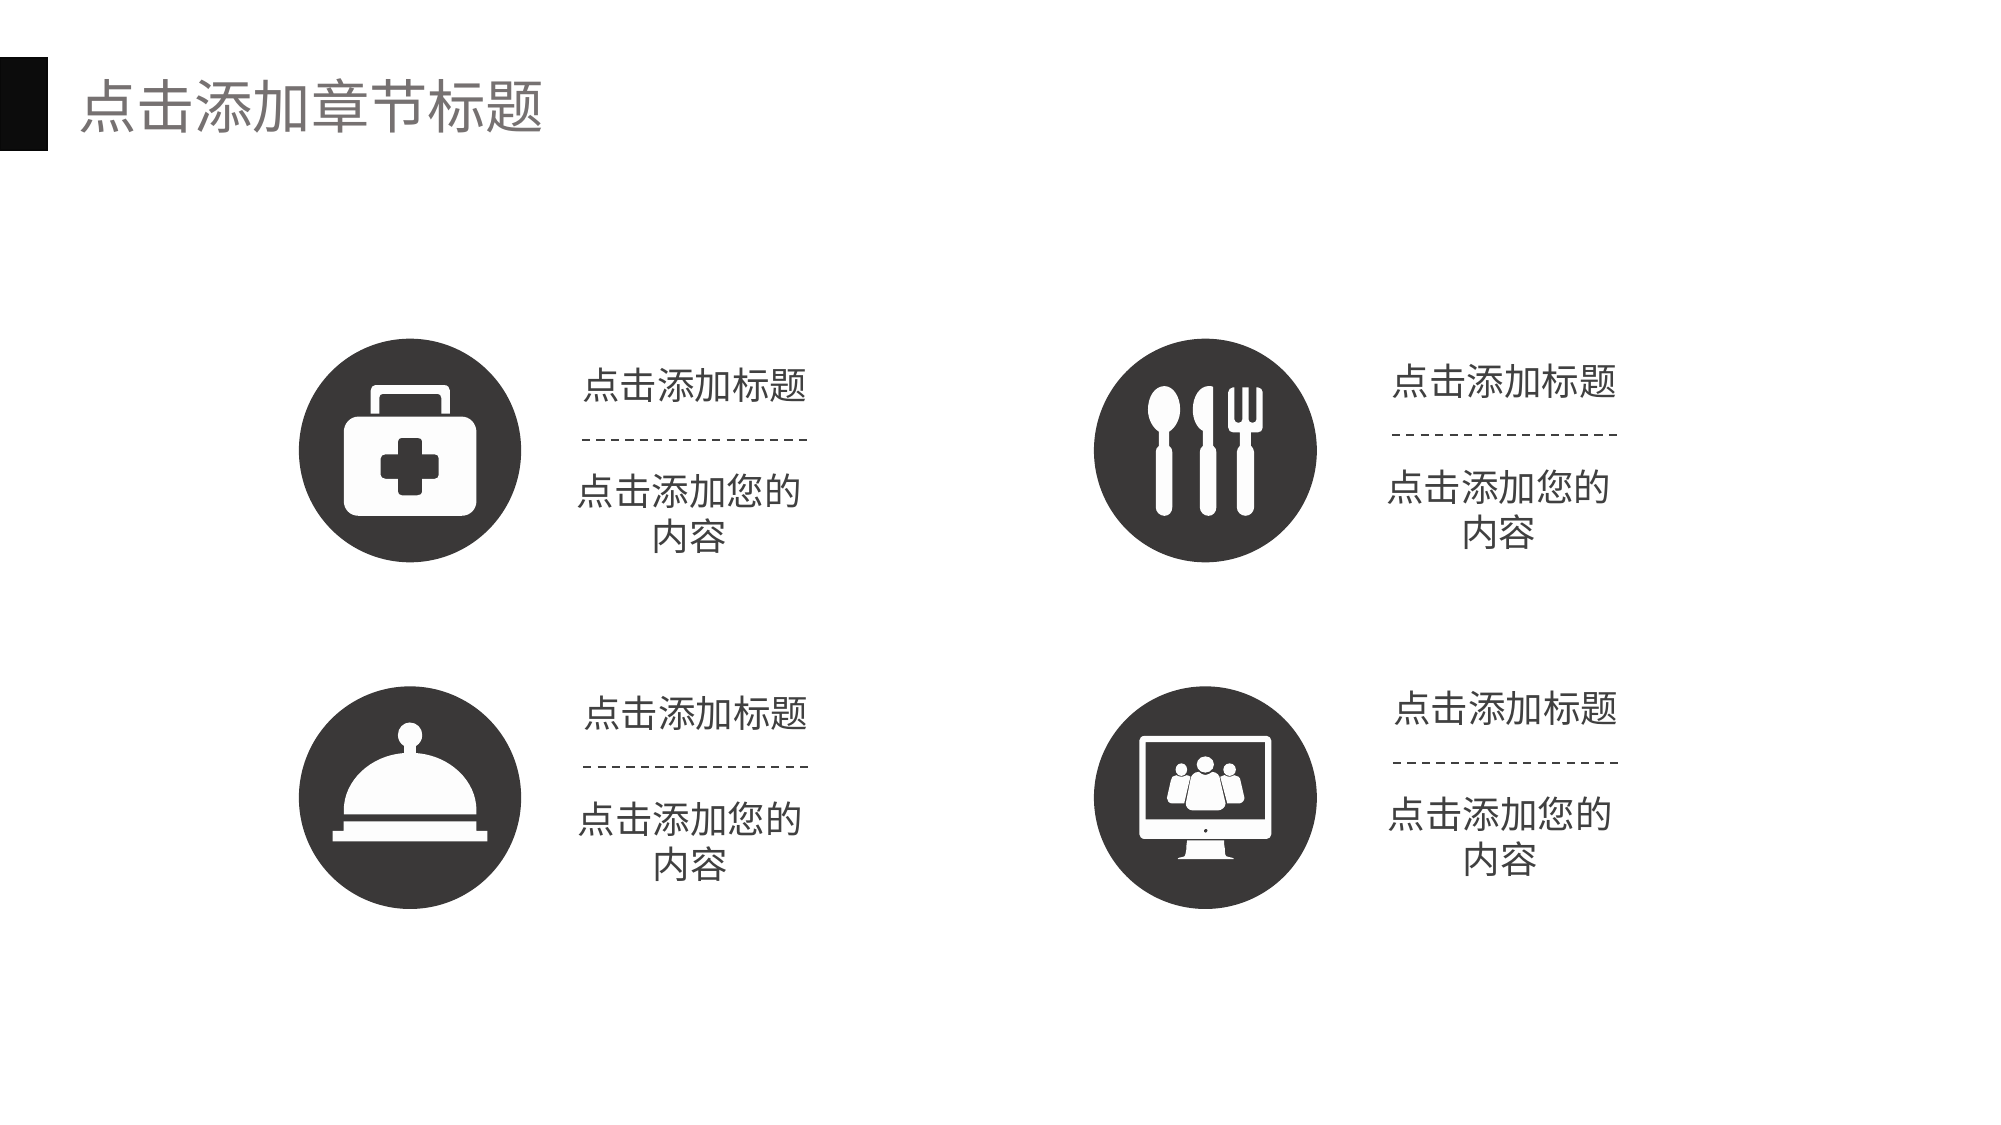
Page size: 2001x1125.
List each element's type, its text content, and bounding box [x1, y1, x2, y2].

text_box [298, 338, 522, 563]
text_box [1354, 678, 1646, 890]
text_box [298, 686, 522, 909]
text_box [0, 57, 48, 151]
text_box 点击添加章节标题 [63, 63, 560, 148]
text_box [1353, 350, 1645, 563]
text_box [544, 682, 836, 895]
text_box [1093, 686, 1317, 909]
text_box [543, 354, 835, 567]
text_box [1093, 338, 1317, 563]
